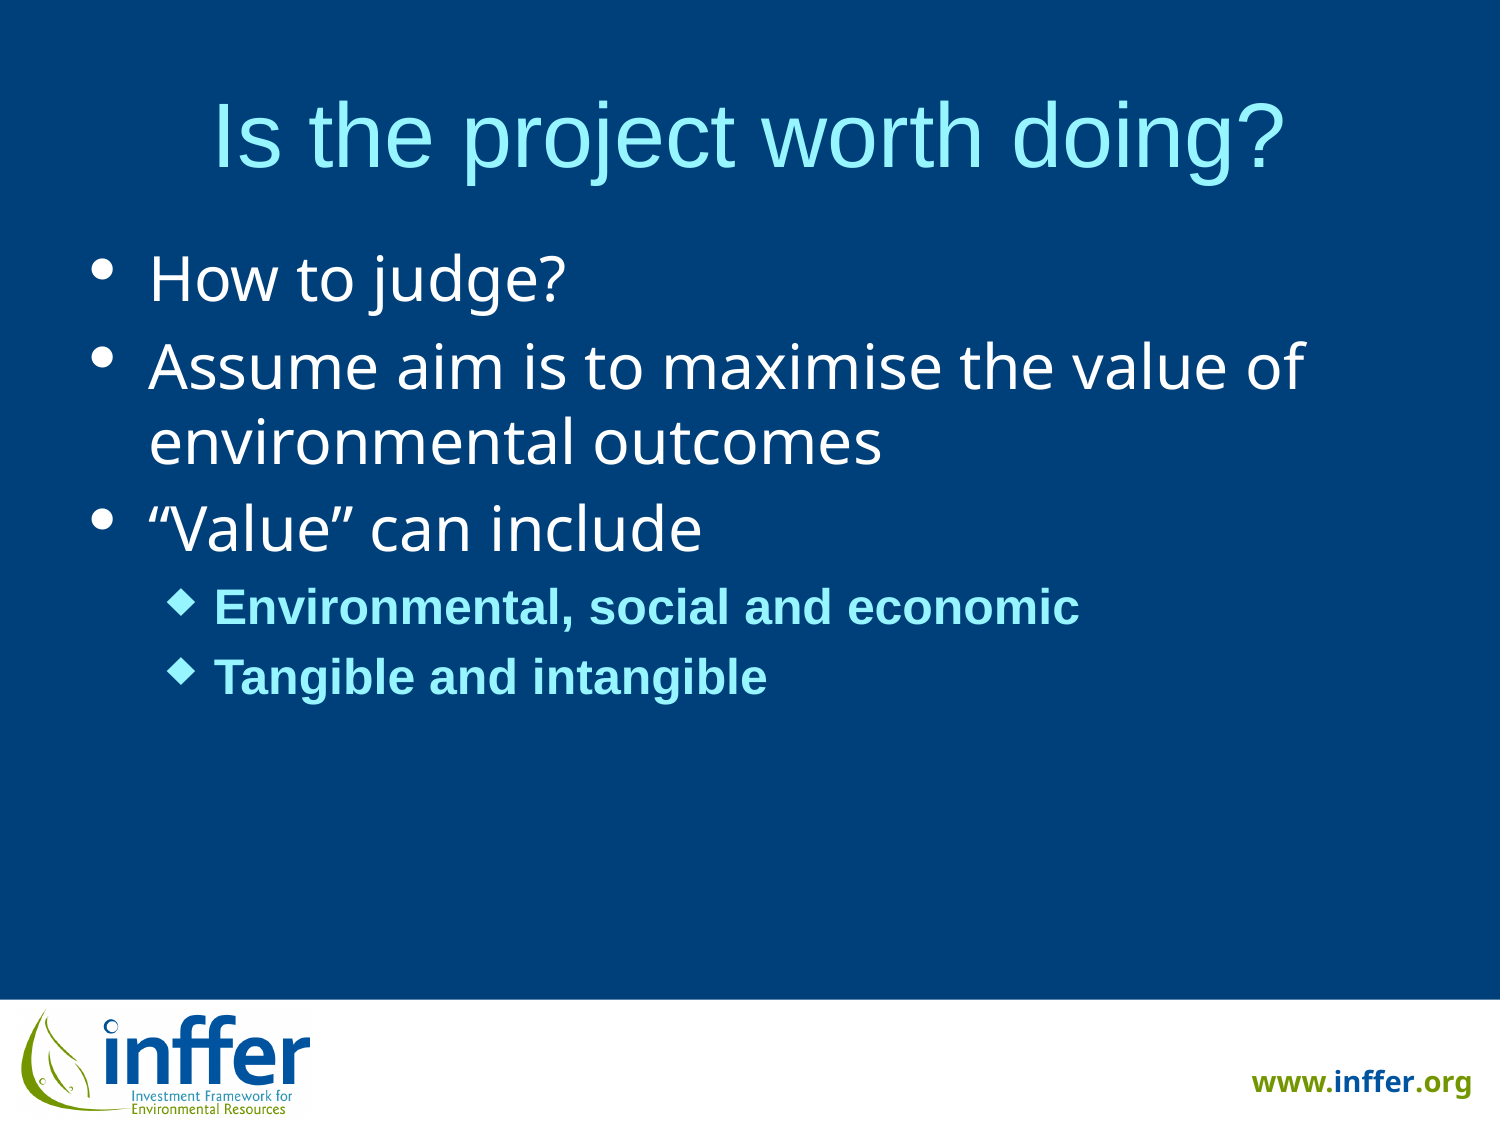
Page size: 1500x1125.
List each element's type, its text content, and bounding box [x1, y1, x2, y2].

list How to judge? Assume aim is to maximise the value of environmental outcomes “Value” can include Environmental, social and economic Tangible and intangible [76, 231, 1428, 1000]
picture [17, 1006, 313, 1118]
title Is the project worth doing? [74, 37, 1426, 226]
